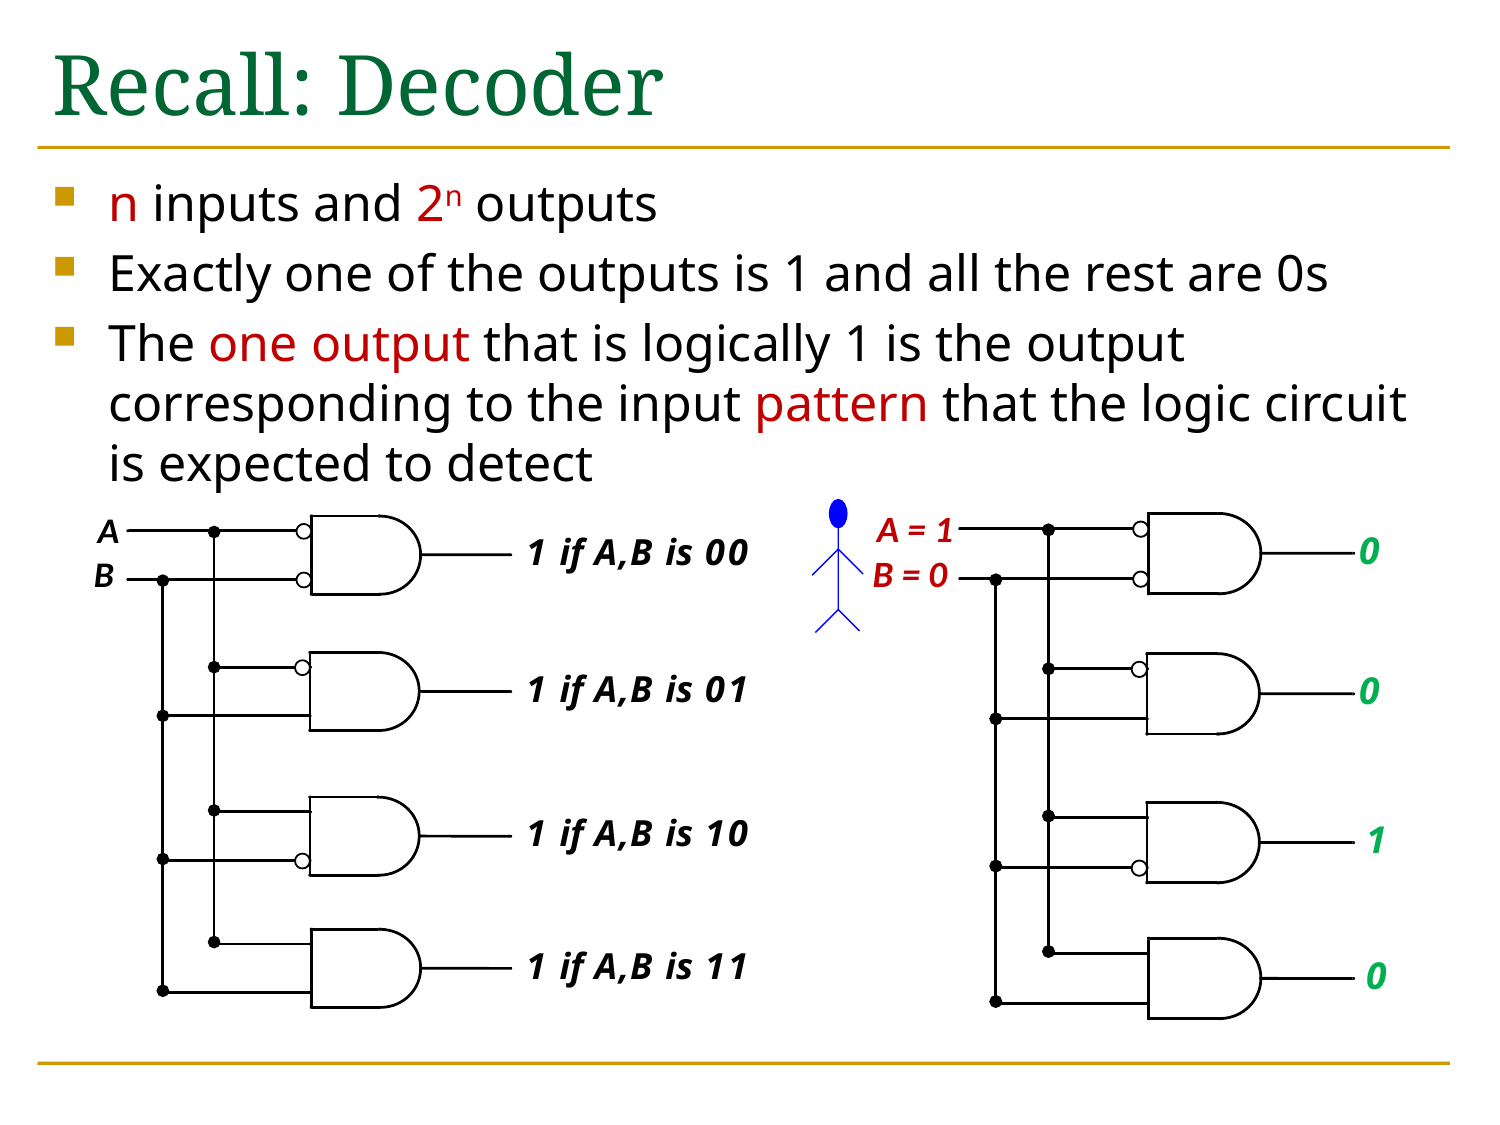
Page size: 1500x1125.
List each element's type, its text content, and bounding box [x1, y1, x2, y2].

picture [810, 496, 1409, 1022]
title Recall: Decoder [37, 24, 1450, 163]
picture [74, 499, 770, 1010]
list n inputs and 2n outputs Exactly one of the outputs is 1 and all the rest are 0s The one output that is logically 1 is the output corresponding to the input pattern that the logic circuit is expected to detect [37, 163, 1450, 1016]
